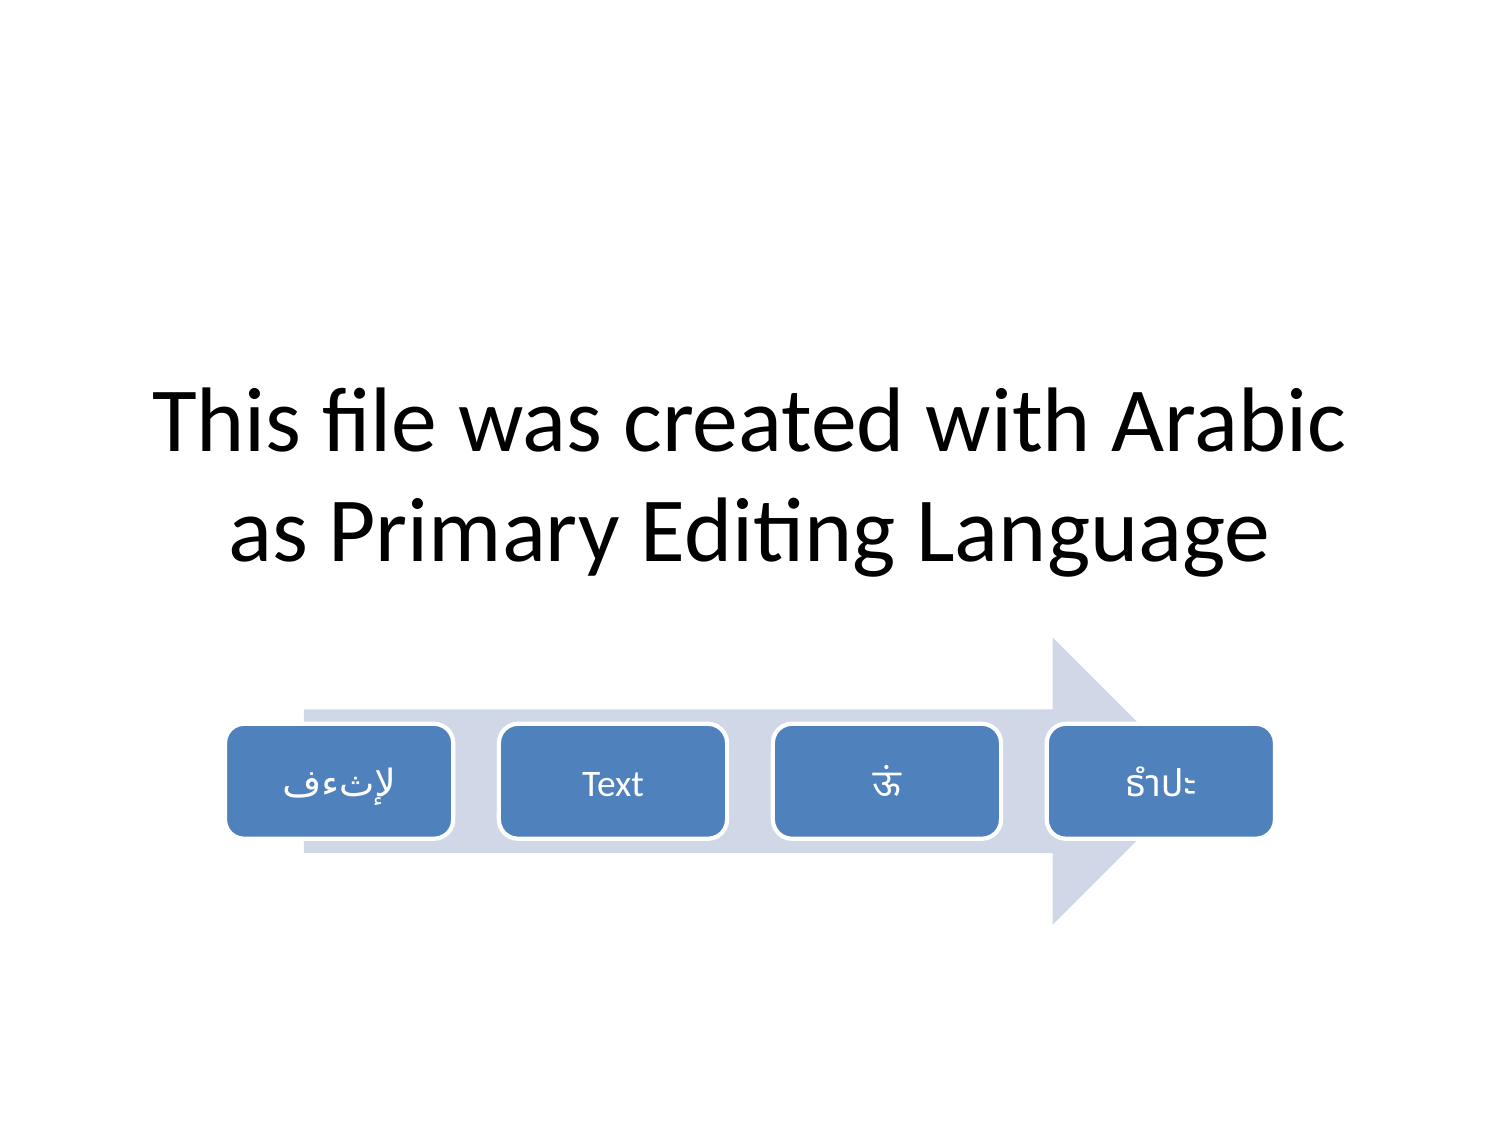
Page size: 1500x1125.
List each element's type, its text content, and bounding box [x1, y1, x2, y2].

title This file was created with Arabic as Primary Editing Language [112, 349, 1388, 591]
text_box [224, 637, 1276, 926]
